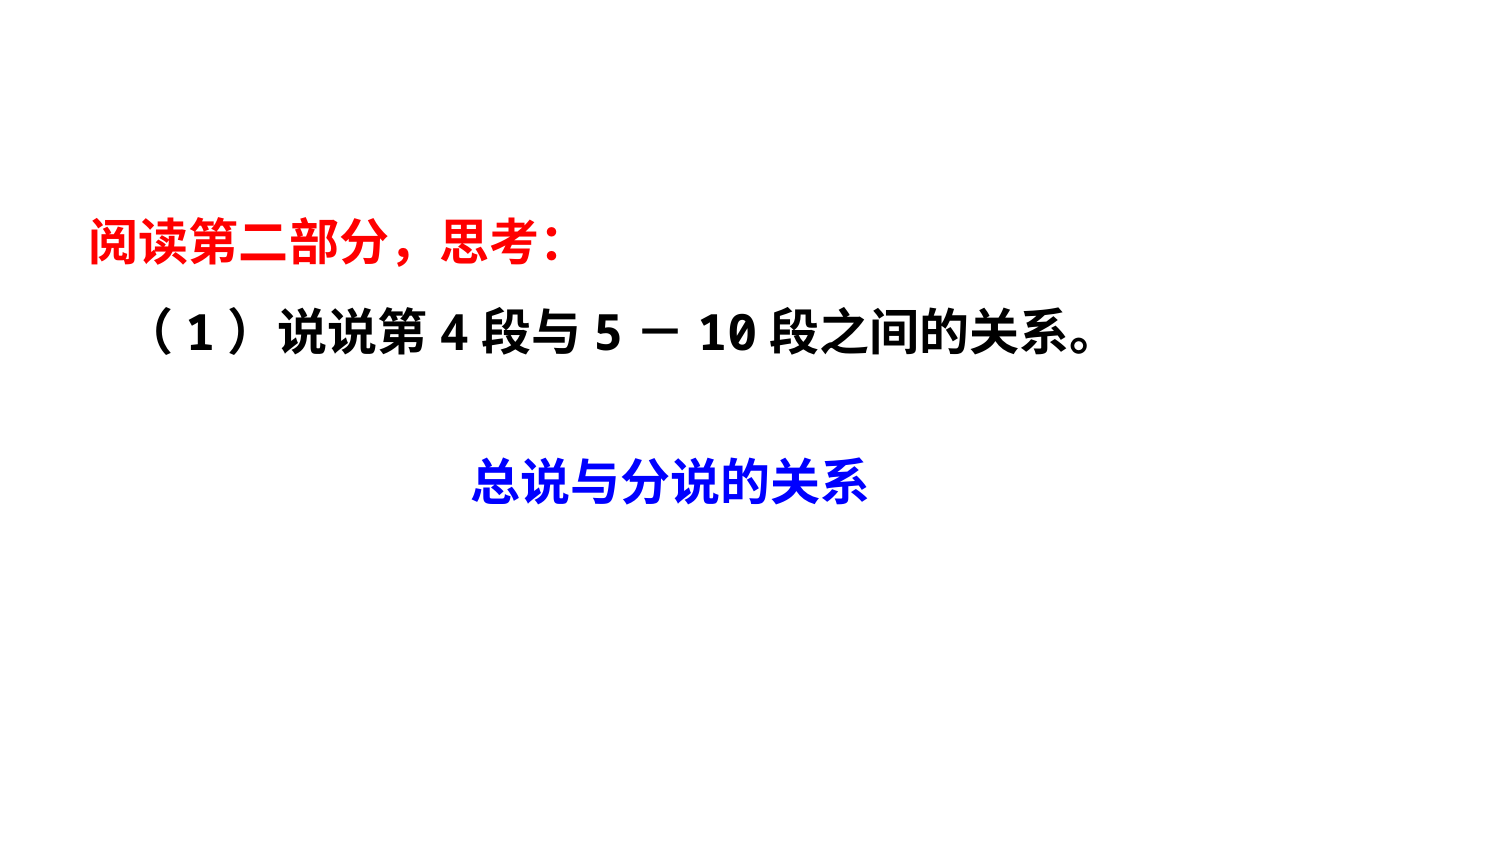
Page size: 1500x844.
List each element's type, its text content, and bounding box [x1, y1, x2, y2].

text_box 阅读第二部分，思考： （1）说说第4段与5－10段之间的关系。 [74, 172, 1405, 368]
text_box 总说与分说的关系 [455, 442, 1045, 518]
